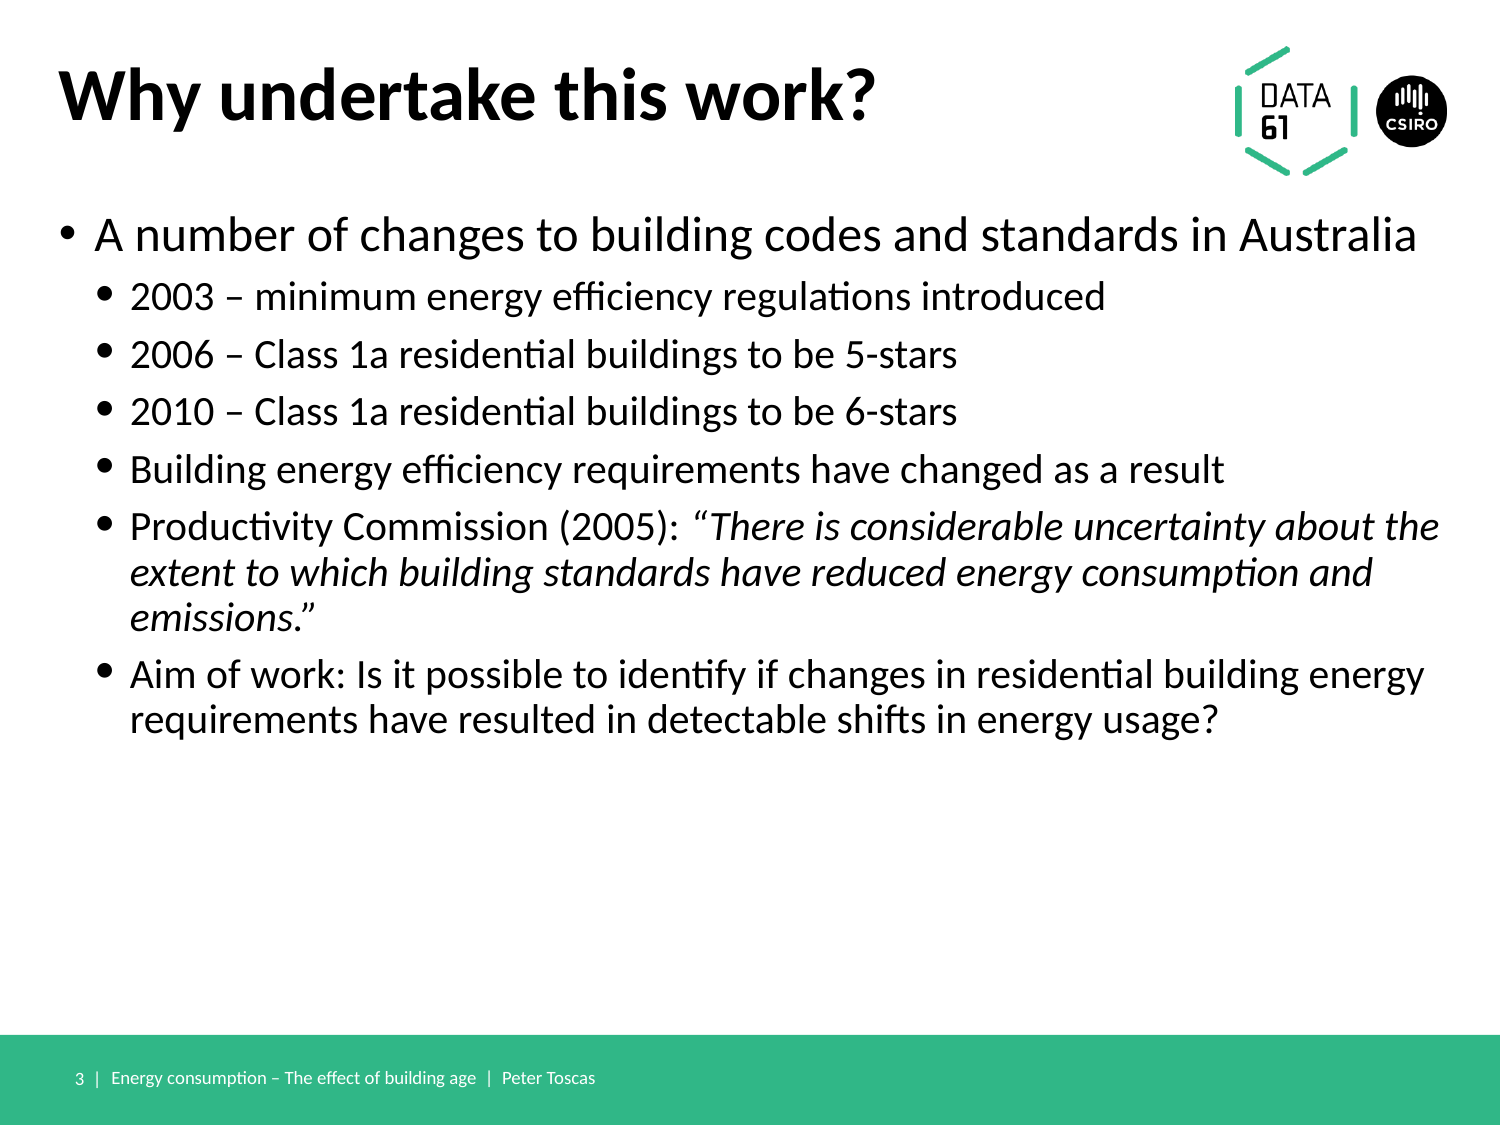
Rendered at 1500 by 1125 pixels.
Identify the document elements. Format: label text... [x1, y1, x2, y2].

slide_number 3 | [54, 1067, 102, 1088]
footer Energy consumption – The effect of building age | Peter Toscas [111, 1067, 1110, 1088]
title Why undertake this work? [58, 45, 1211, 185]
list A number of changes to building codes and standards in Australia 2003 – minimum energy efficiency regulations introduced 2006 – Class 1a residential buildings to be 5-stars 2010 – Class 1a residential buildings to be 6-stars Building energy efficiency requirements have changed as a result Productivity Commission (2005): “There is considerable uncertainty about the extent to which building standards have reduced energy consumption and emissions.” Aim of work: Is it possible to identify if changes in residential building energy requirements have resulted in detectable shifts in energy usage? [58, 208, 1447, 959]
picture [1235, 46, 1447, 176]
